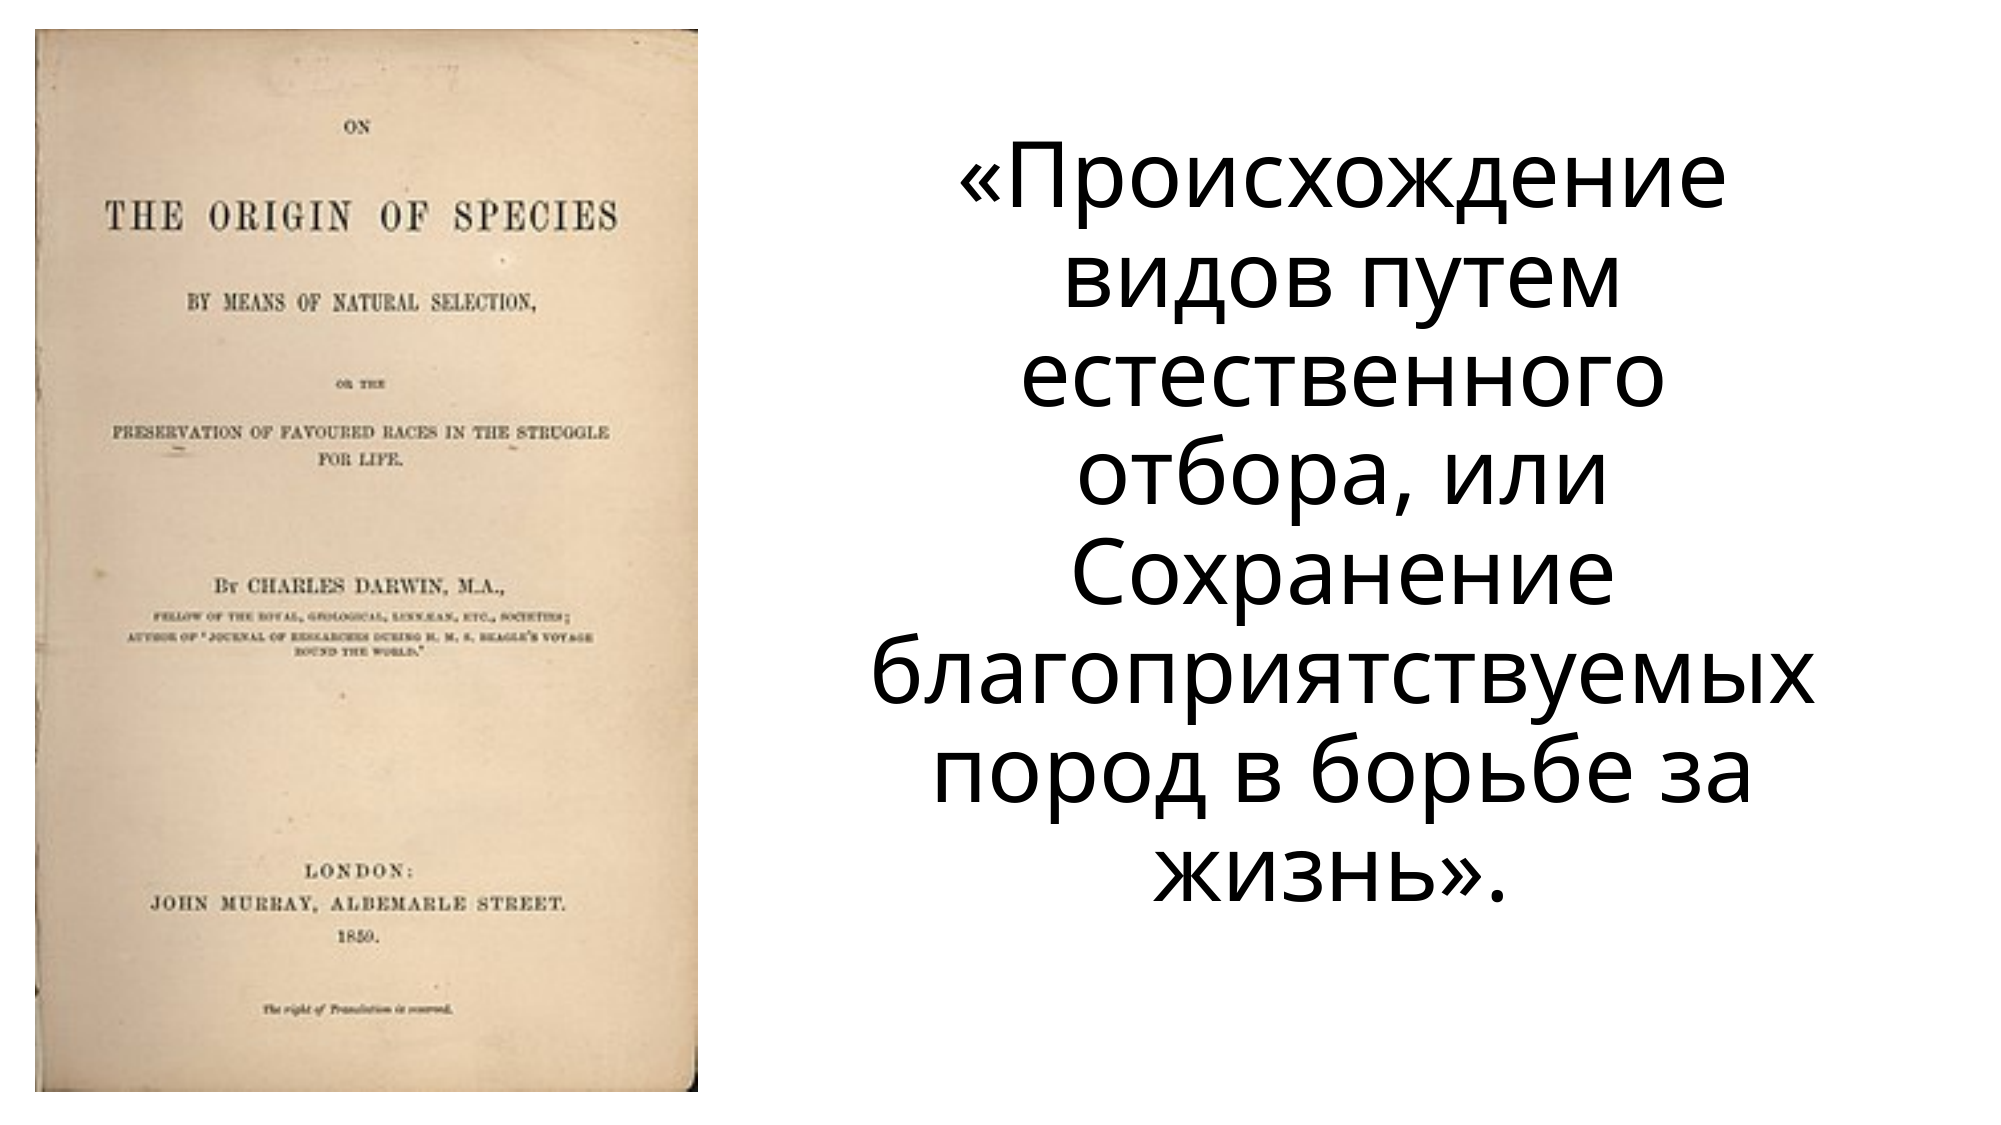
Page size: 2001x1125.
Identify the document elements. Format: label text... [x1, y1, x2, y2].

picture [35, 29, 698, 1092]
title «Происхождение видов путем естественного отбора, или Сохранение благоприятствуемых пород в борьбе за жизнь». [825, 59, 1863, 990]
